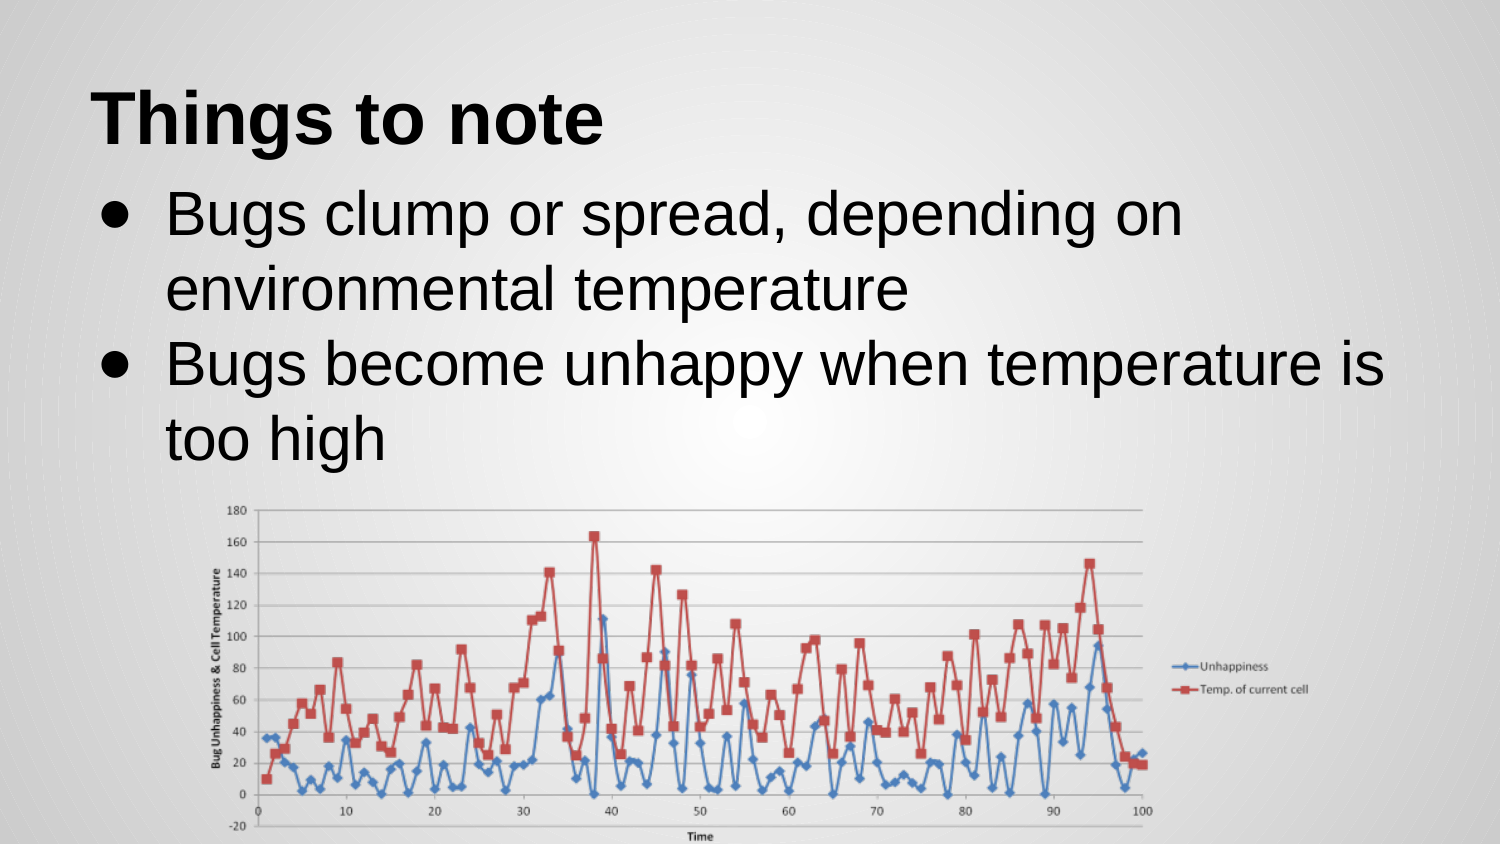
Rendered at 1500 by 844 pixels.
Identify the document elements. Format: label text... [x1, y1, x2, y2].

list Bugs clump or spread, depending on environmental temperature Bugs become unhappy when temperature is too high [75, 158, 1425, 770]
picture [190, 495, 1323, 844]
title Things to note [75, 33, 1425, 158]
